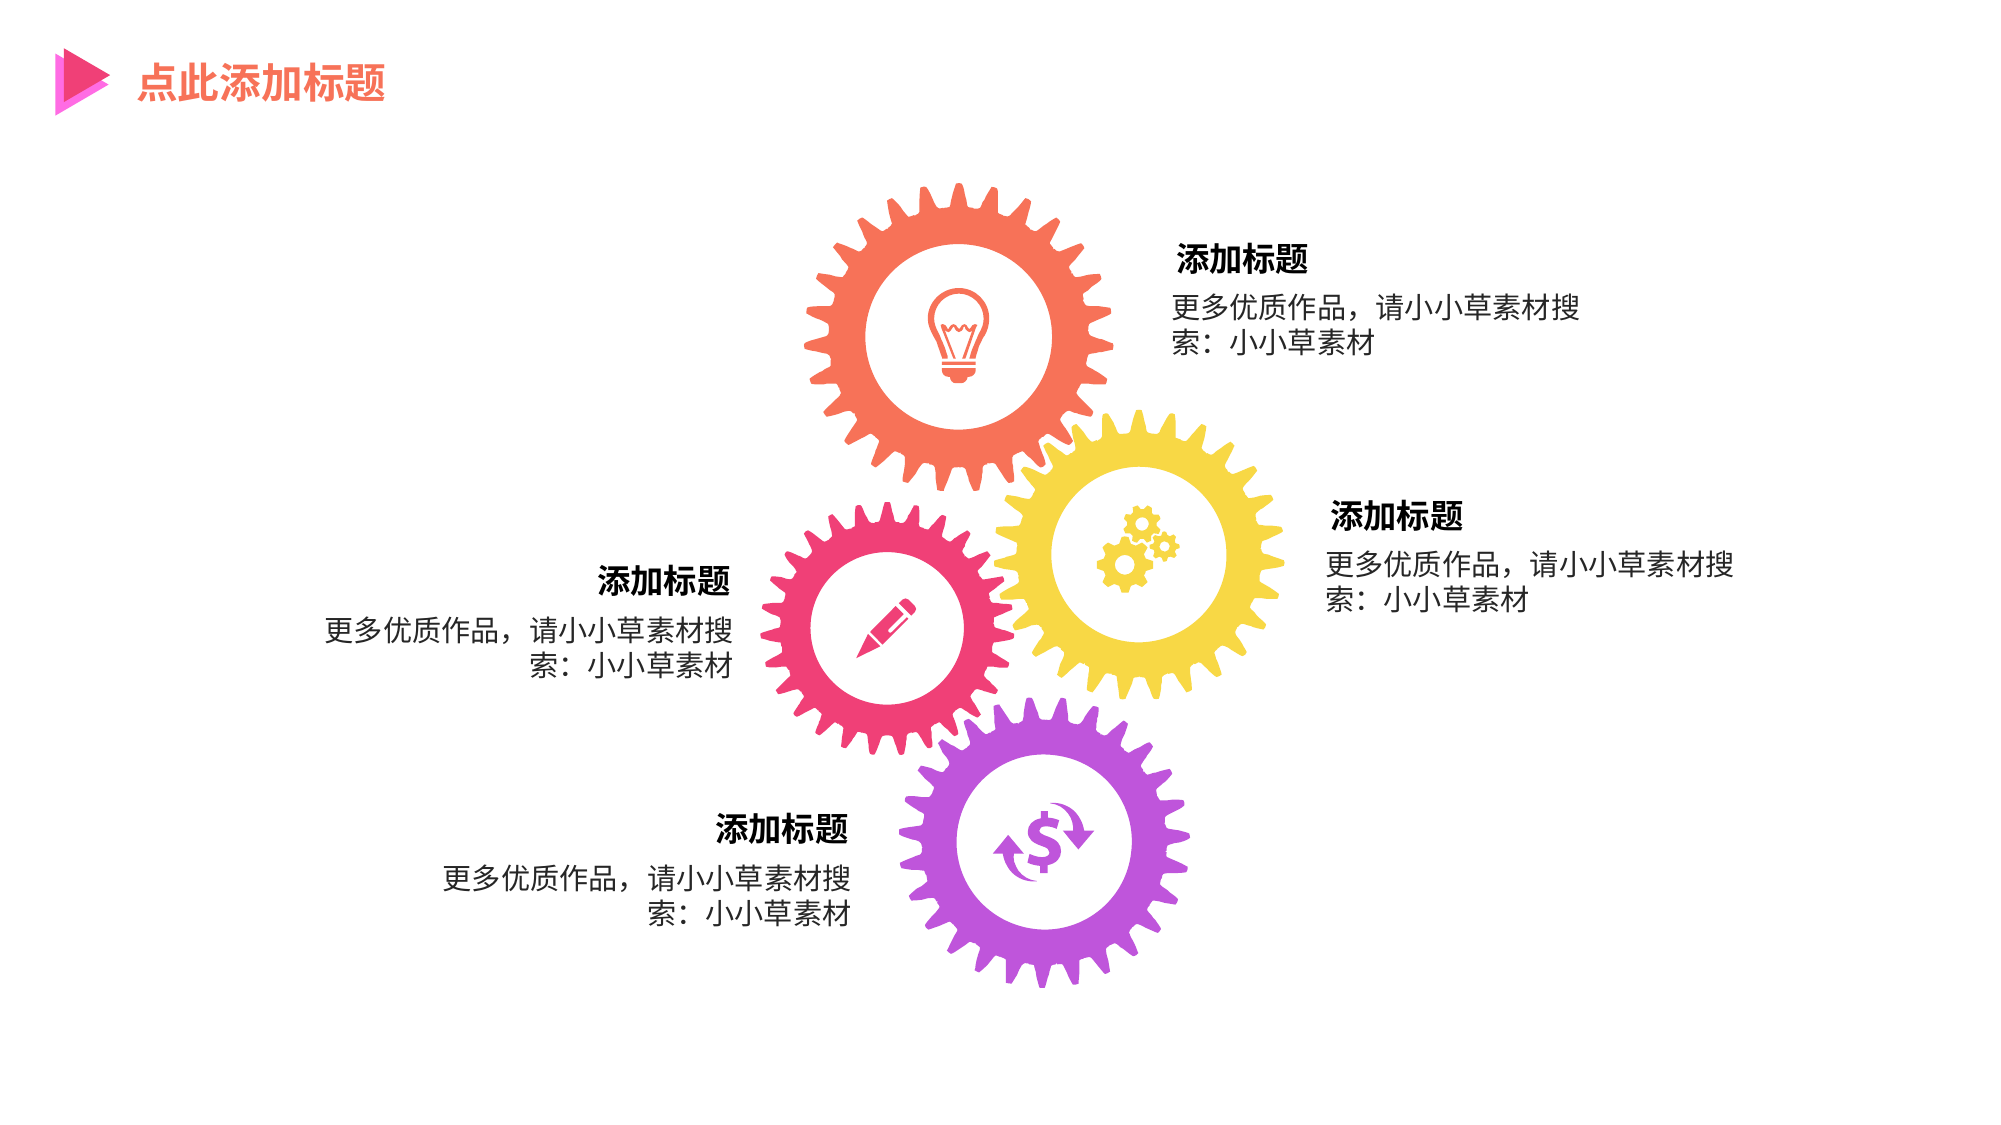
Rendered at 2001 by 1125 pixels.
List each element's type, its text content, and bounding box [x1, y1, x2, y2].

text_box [1310, 487, 1763, 625]
text_box 点此添加标题 [121, 48, 455, 114]
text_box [296, 552, 749, 691]
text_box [55, 48, 111, 116]
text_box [1096, 505, 1180, 593]
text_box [856, 598, 917, 659]
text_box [992, 802, 1095, 882]
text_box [927, 287, 990, 384]
text_box [760, 502, 1015, 755]
text_box [803, 183, 1114, 491]
text_box [899, 697, 1191, 988]
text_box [414, 801, 867, 939]
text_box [1156, 230, 1609, 368]
text_box [994, 409, 1285, 700]
